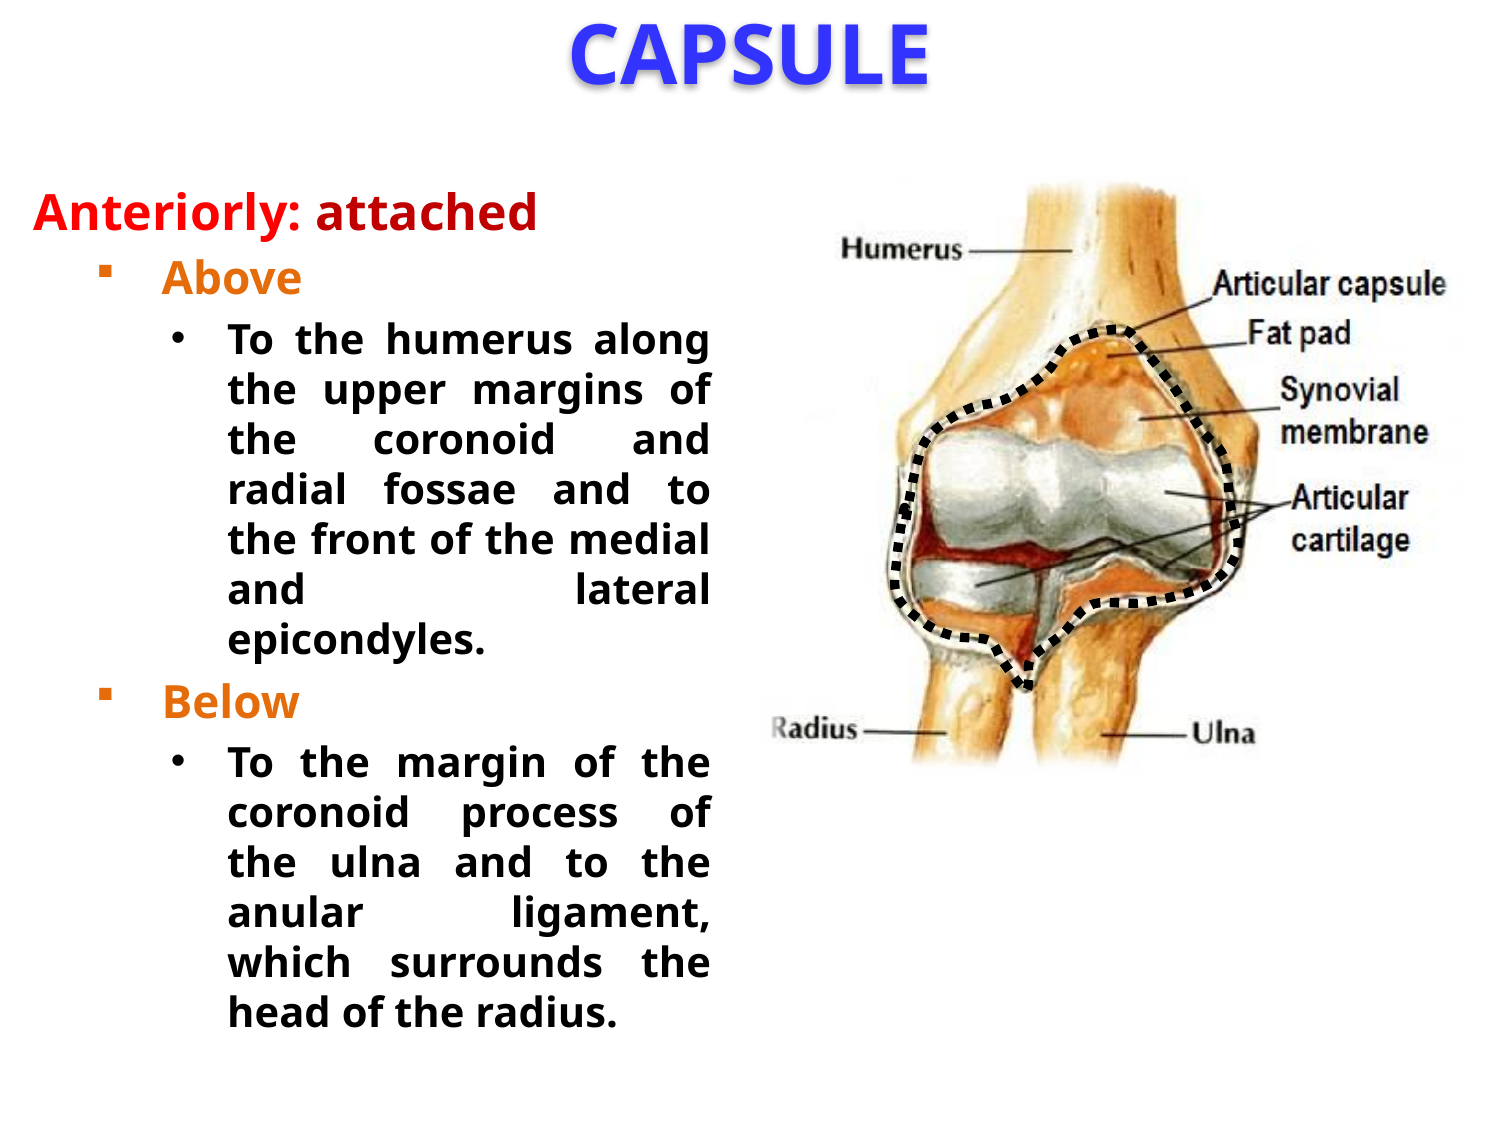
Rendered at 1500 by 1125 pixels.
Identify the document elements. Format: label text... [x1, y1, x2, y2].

list Anteriorly: attached Above To the humerus along the upper margins of the coronoid and radial fossae and to the front of the medial and lateral epicondyles. Below To the margin of the coronoid process of the ulna and to the anular ligament, which surrounds the head of the radius. [4, 171, 728, 1049]
title CAPSULE [0, 7, 1500, 110]
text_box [761, 172, 1465, 773]
